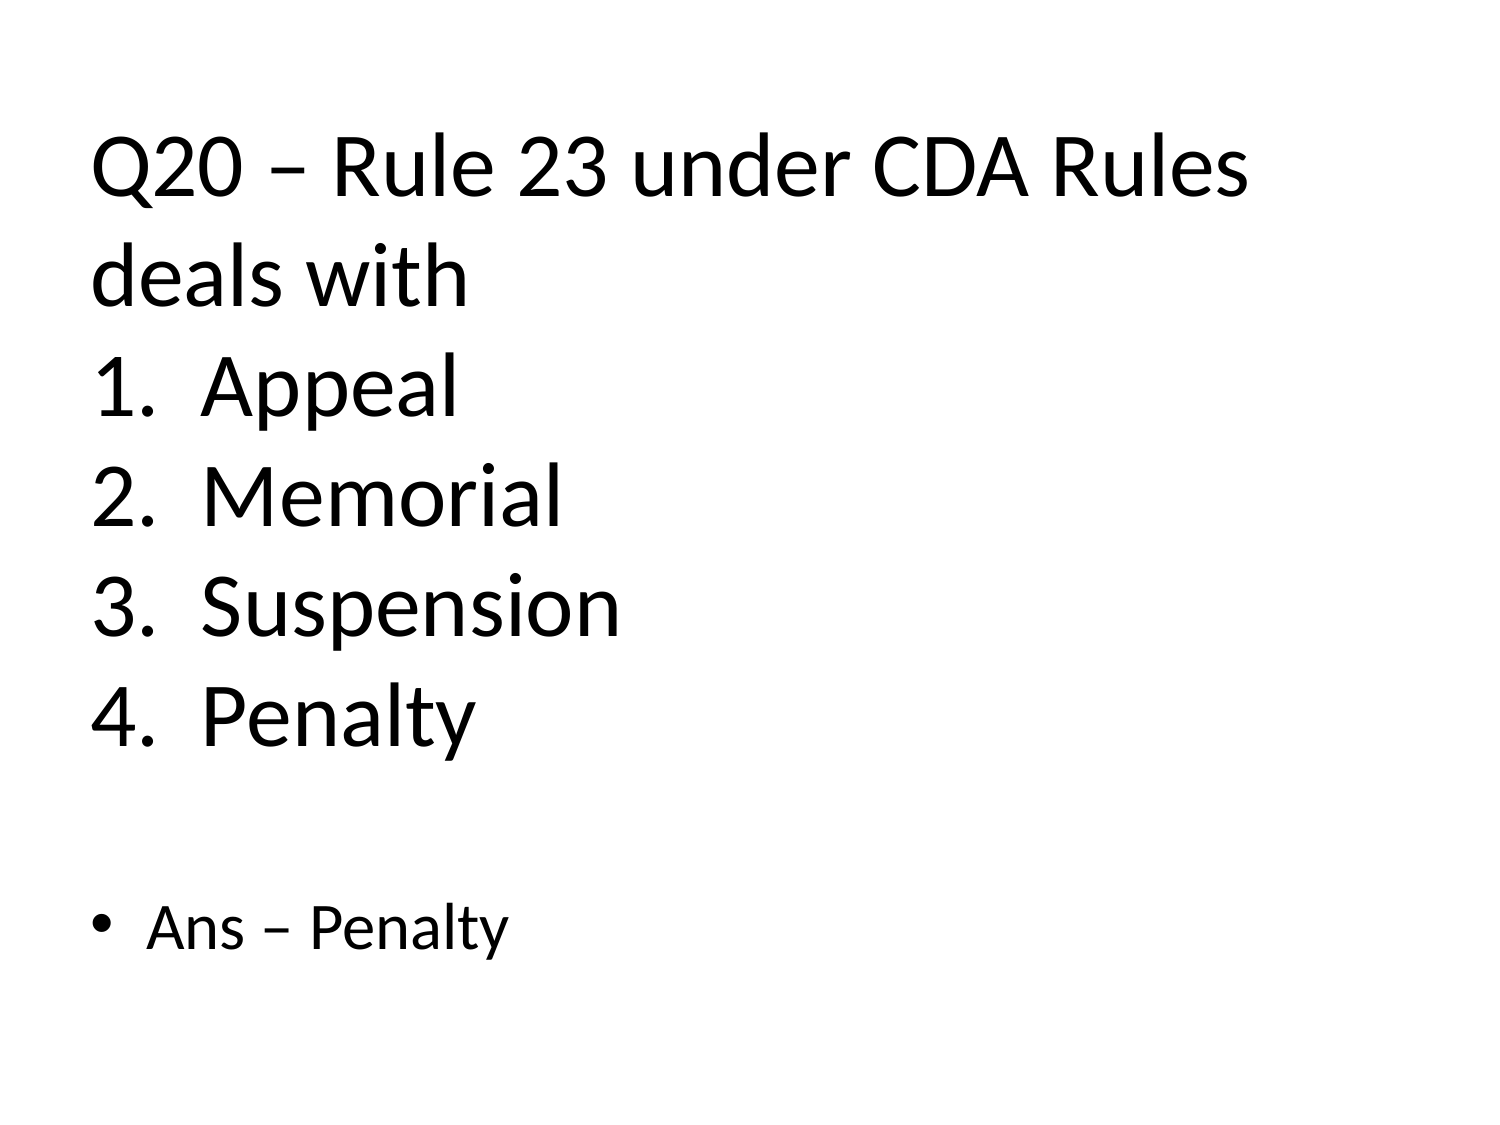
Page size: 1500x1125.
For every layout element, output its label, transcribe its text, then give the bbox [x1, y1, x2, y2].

list Ans – Penalty [75, 875, 1425, 1005]
title Q20 – Rule 23 under CDA Rules deals with 1. Appeal 2. Memorial 3. Suspension 4. Penalty [75, 45, 1425, 825]
